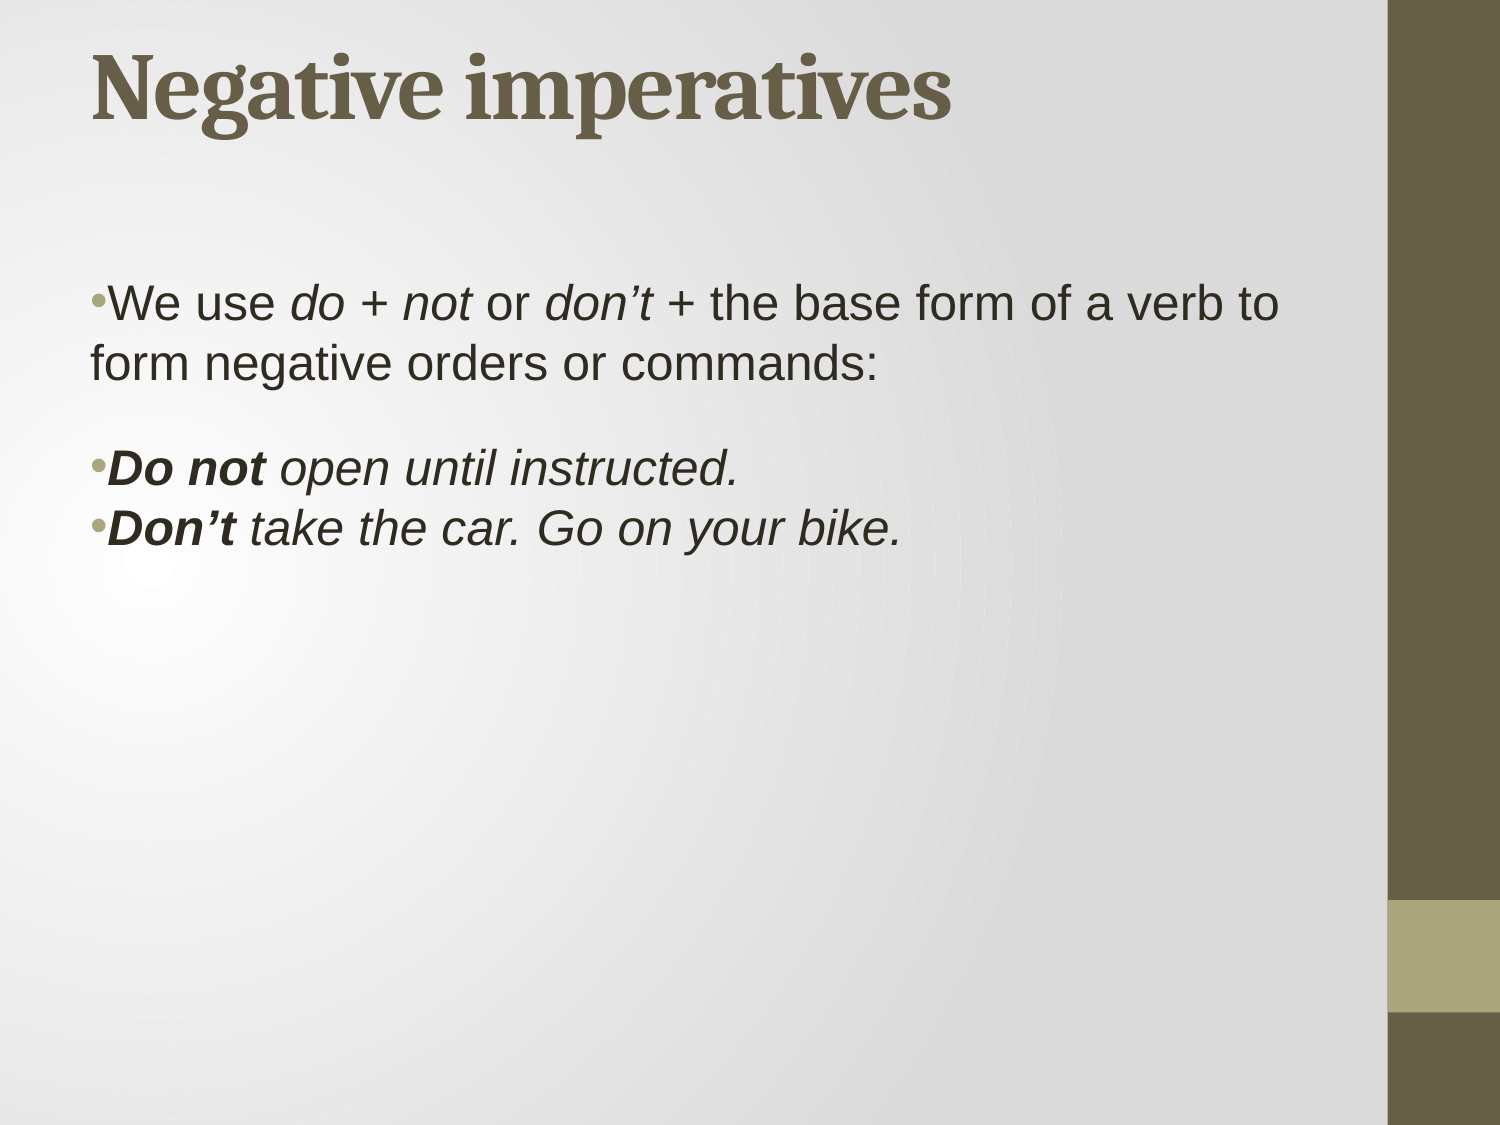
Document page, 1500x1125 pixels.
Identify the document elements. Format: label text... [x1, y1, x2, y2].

list We use do + not or don’t + the base form of a verb to form negative orders or commands: Do not open until instructed. Don’t take the car. Go on your bike. [75, 262, 1325, 1050]
title Negative imperatives [75, 45, 1325, 233]
